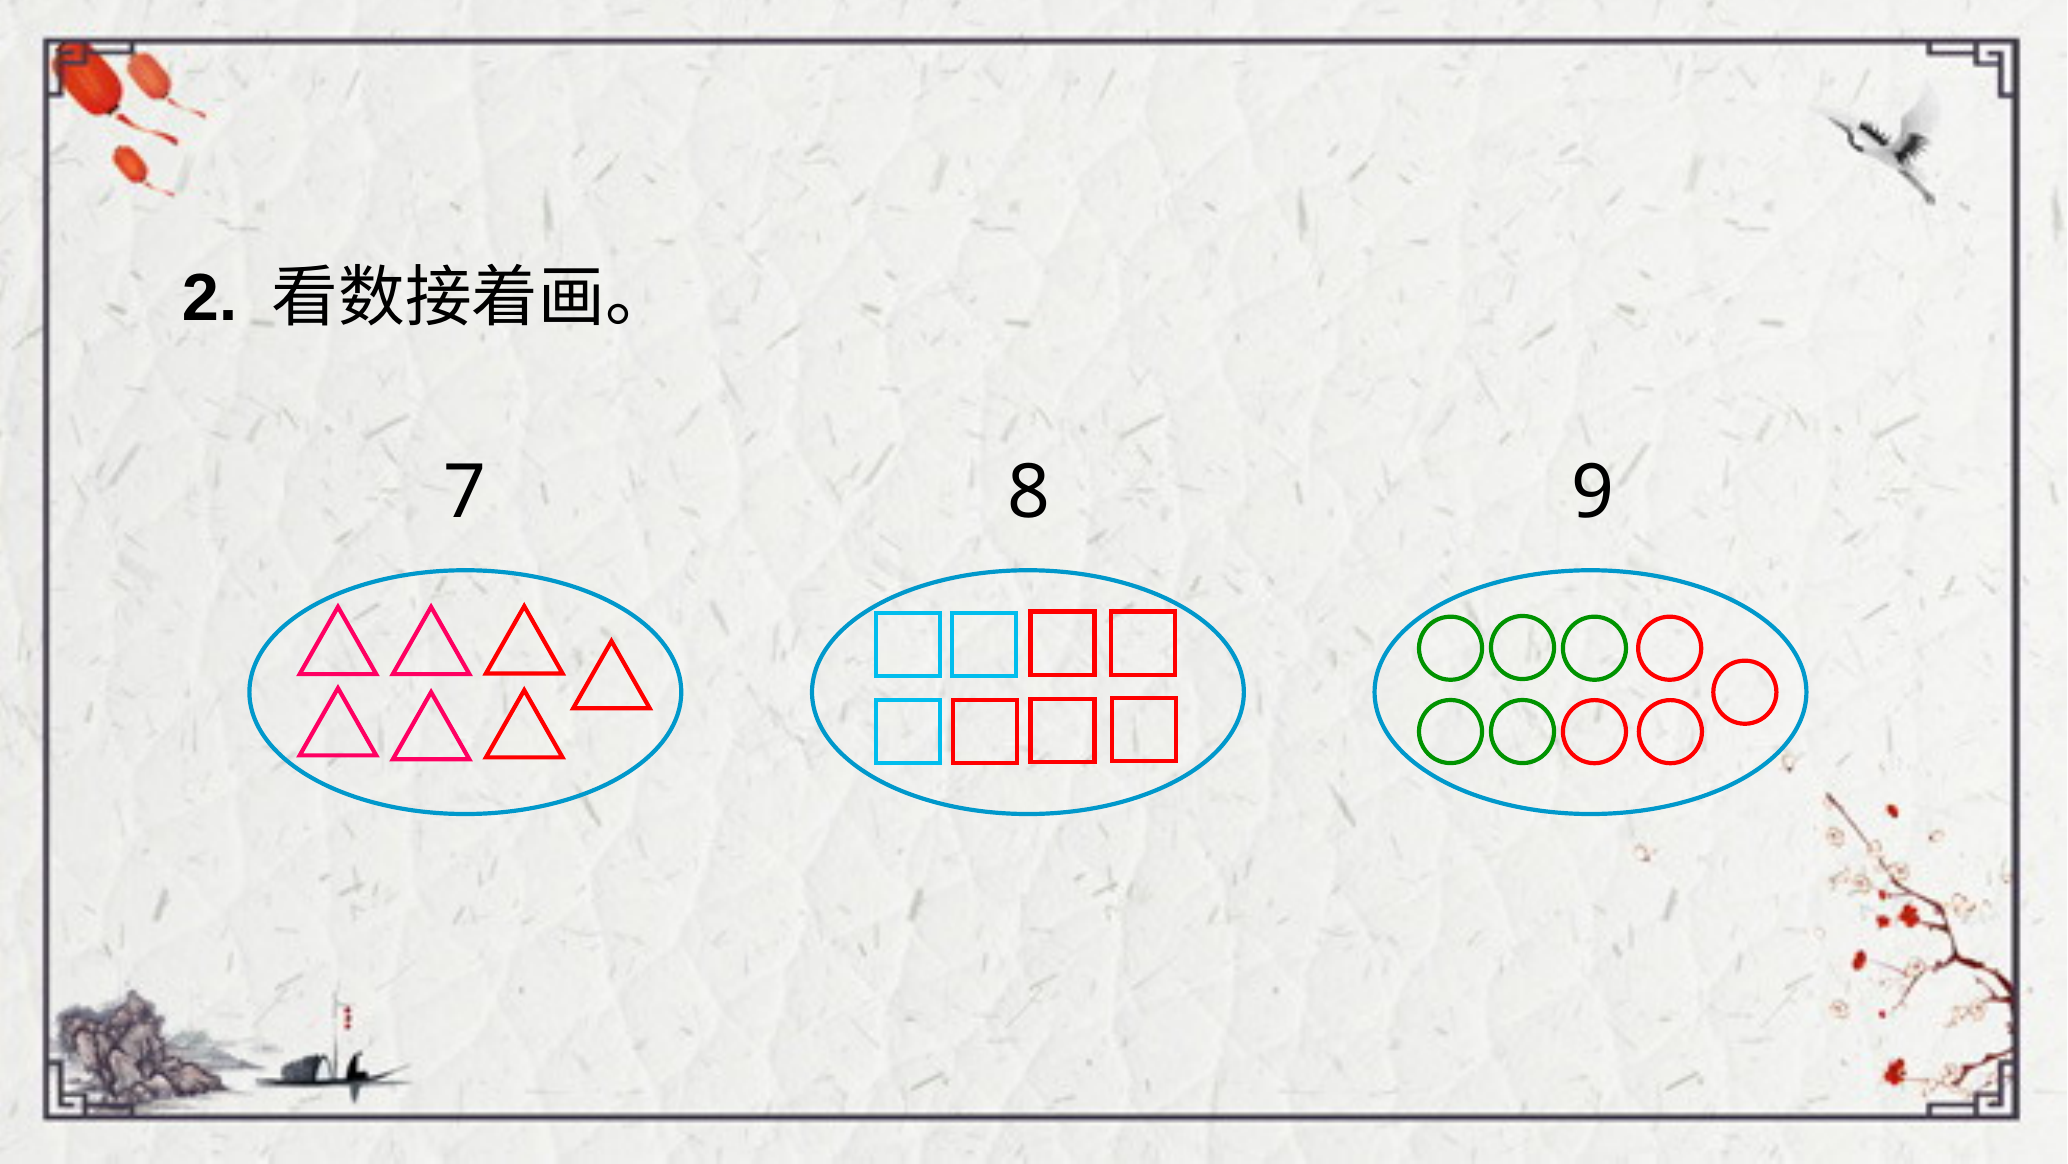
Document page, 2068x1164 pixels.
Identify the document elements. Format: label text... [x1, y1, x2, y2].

text_box 7 [428, 389, 511, 540]
text_box 2. 看数接着画。 [166, 246, 738, 342]
picture [0, 0, 2068, 1164]
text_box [811, 570, 1244, 814]
text_box 9 [1556, 389, 1639, 540]
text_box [1374, 570, 1807, 814]
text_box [249, 570, 682, 814]
text_box 8 [992, 389, 1075, 540]
